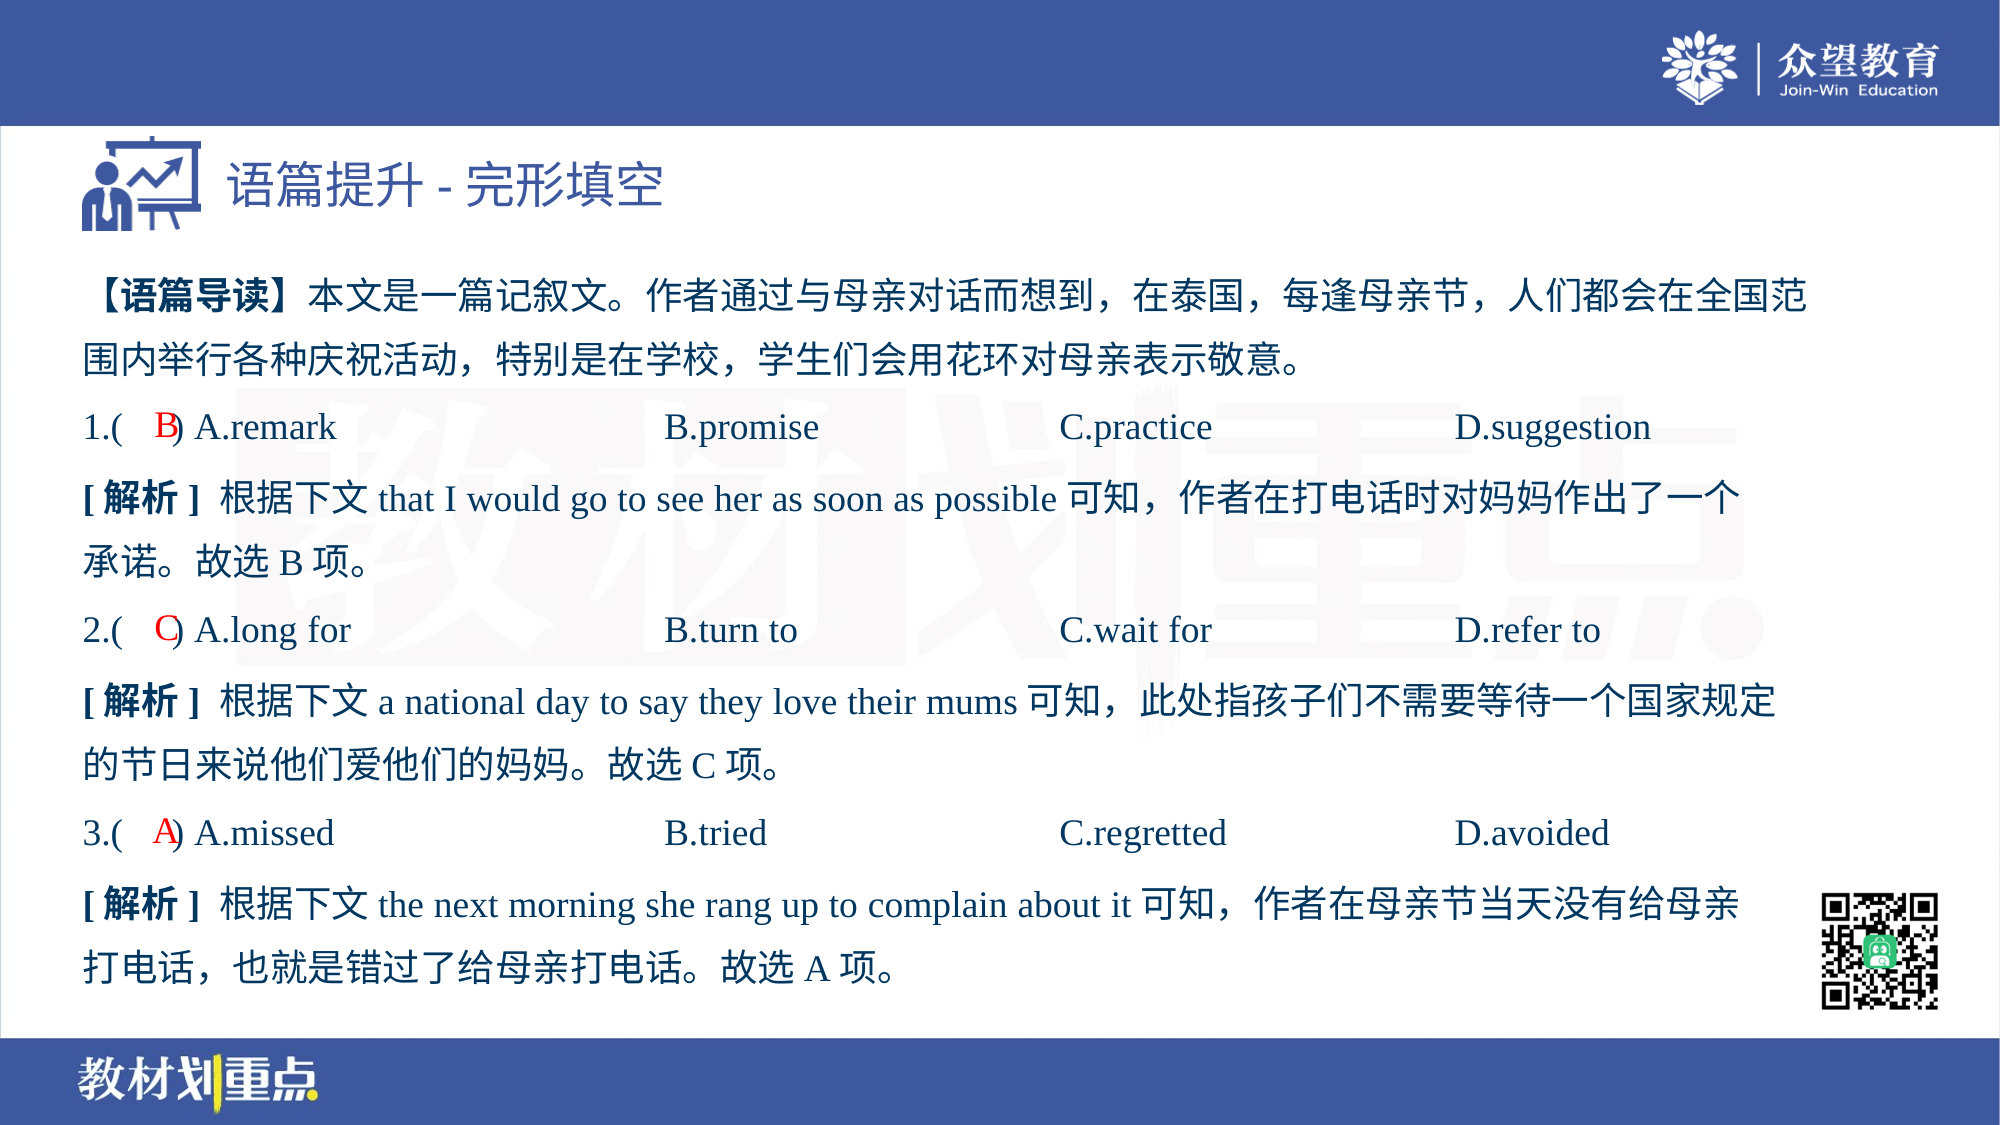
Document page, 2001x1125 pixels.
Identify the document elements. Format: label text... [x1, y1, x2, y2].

text_box [解析] 根据下文that I would go to see her as soon as possible可知，作者在打电话时对妈妈作出了一个 承诺。故选B项。 [82, 449, 1817, 577]
text_box 3.( ) A.missed B.tried C.regretted D.avoided [82, 788, 1817, 847]
text_box B [140, 380, 193, 439]
text_box 1.( ) A.remark B.promise C.practice D.suggestion [82, 382, 1817, 441]
text_box 2.( ) A.long for B.turn to C.wait for D.refer to [82, 585, 1817, 644]
picture [0, 0, 2000, 1125]
text_box 【语篇导读】本文是一篇记叙文。作者通过与母亲对话而想到，在泰国，每逢母亲节，人们都会在全国范 围内举行各种庆祝活动，特别是在学校，学生们会用花环对母亲表示敬意。 [82, 247, 1817, 375]
text_box [解析] 根据下文the next morning she rang up to complain about it可知，作者在母亲节当天没有给母亲 打电话，也就是错过了给母亲打电话。故选A项。 [82, 856, 1817, 983]
text_box [解析] 根据下文a national day to say they love their mums可知，此处指孩子们不需要等待一个国家规定 的节日来说他们爱他们的妈妈。故选C项。 [82, 653, 1817, 780]
text_box A [138, 786, 193, 845]
text_box C [140, 583, 193, 642]
